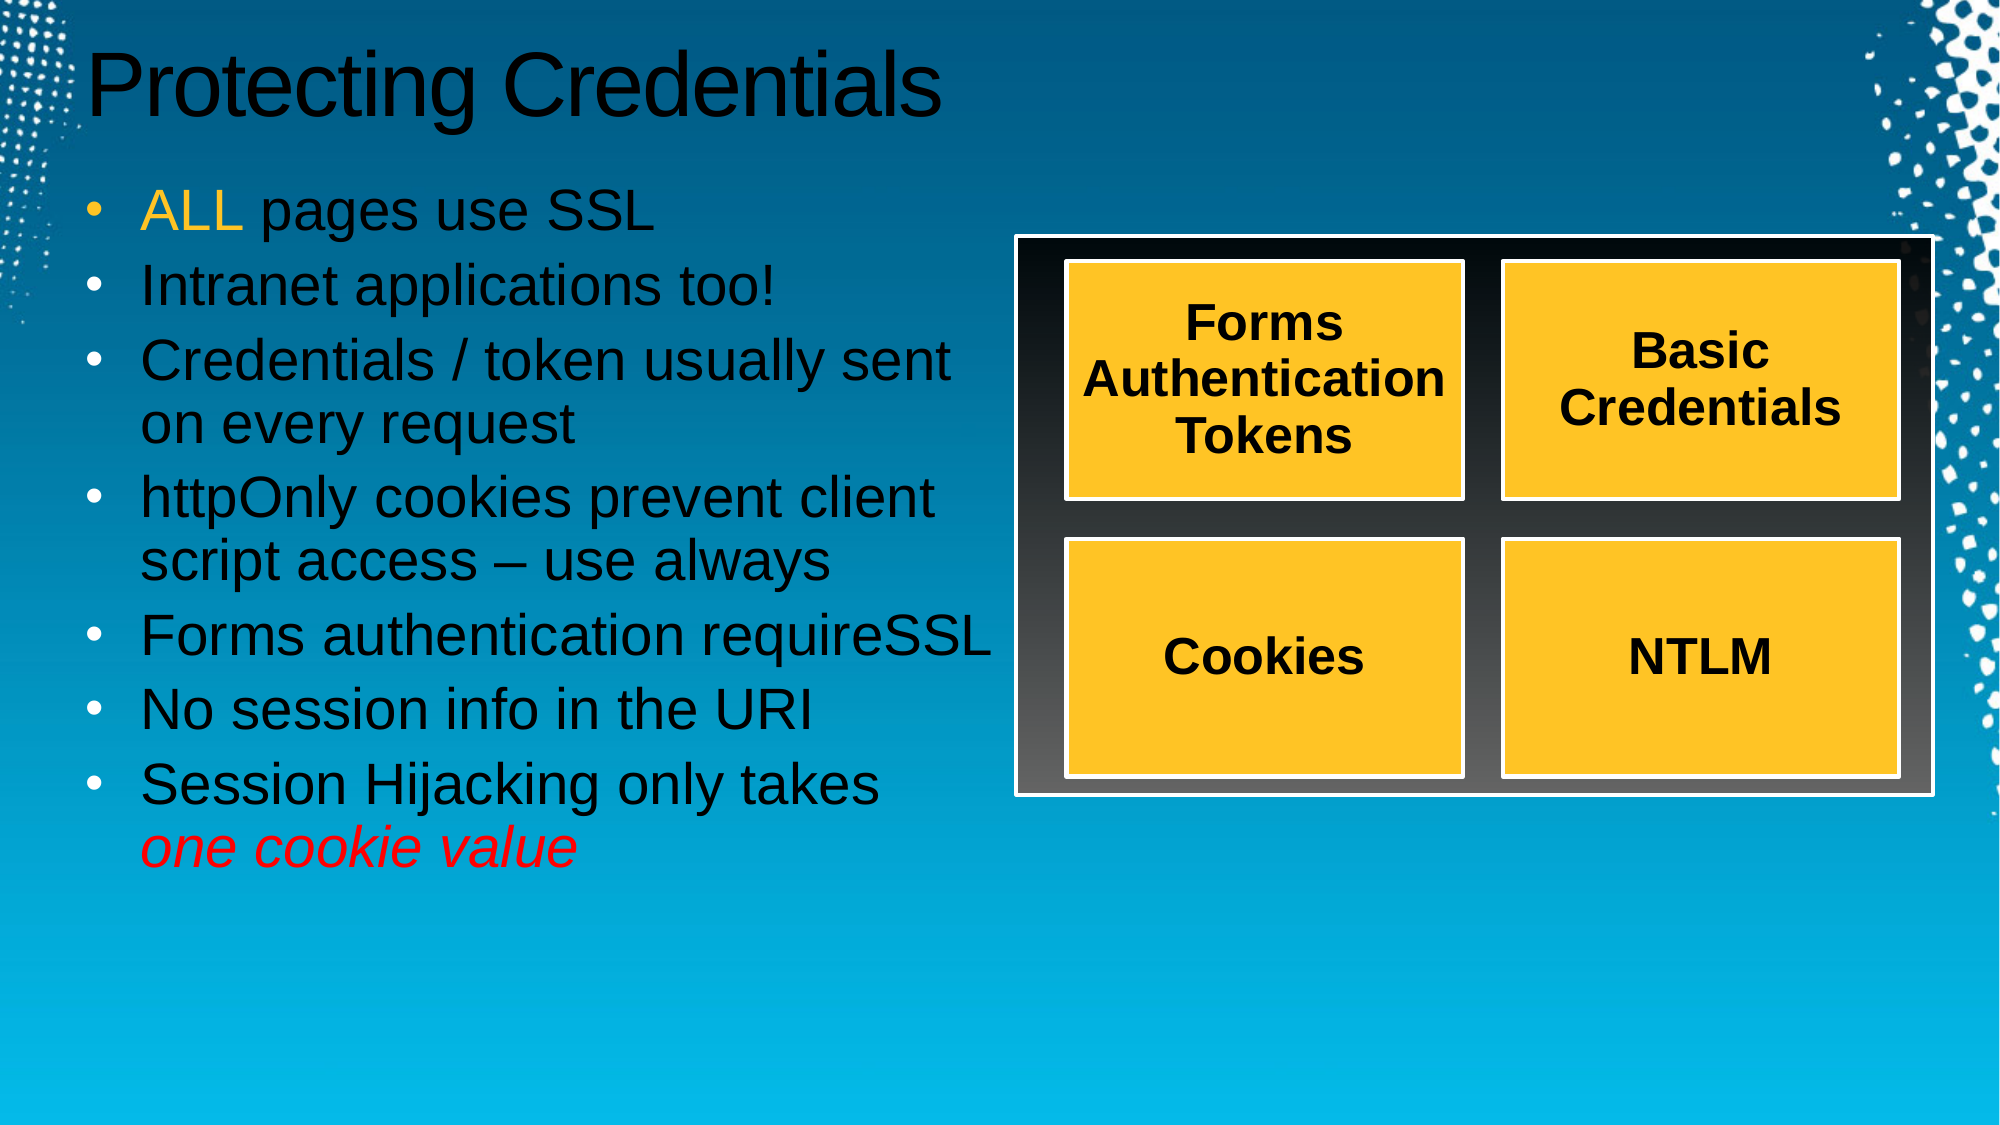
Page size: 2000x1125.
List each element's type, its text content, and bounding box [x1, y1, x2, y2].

picture [1992, 438, 2000, 448]
picture [33, 116, 40, 124]
picture [55, 62, 62, 69]
picture [42, 31, 53, 39]
picture [1953, 301, 1962, 312]
picture [1925, 141, 1935, 155]
picture [1981, 604, 2000, 620]
list ALL pages use SSL Intranet applications too! Credentials / token usually sent on every request httpOnly cookies prevent client script access – use always Forms authentication requireSSL No session info in the URI Session Hijacking only takes one cookie value [85, 180, 1013, 961]
picture [1914, 164, 1923, 174]
picture [1984, 349, 1992, 357]
picture [38, 74, 47, 80]
picture [1993, 321, 2000, 339]
picture [13, 41, 25, 49]
picture [18, 13, 26, 19]
picture [17, 129, 23, 136]
picture [54, 76, 60, 83]
picture [1935, 431, 1946, 449]
title Protecting Credentials [85, 37, 1914, 138]
picture [1990, 492, 2000, 505]
picture [1946, 525, 1956, 533]
picture [1972, 570, 1986, 583]
picture [1921, 0, 1934, 8]
picture [1952, 502, 1967, 516]
picture [1935, 177, 1945, 189]
picture [1973, 368, 1982, 380]
picture [26, 57, 34, 68]
picture [34, 101, 43, 111]
picture [9, 84, 15, 91]
picture [11, 55, 21, 64]
picture [3, 10, 11, 18]
picture [1945, 213, 1955, 220]
picture [58, 32, 66, 41]
picture [1982, 714, 1993, 729]
picture [1963, 589, 1976, 607]
picture [30, 14, 40, 23]
picture [1978, 517, 1987, 527]
picture [1974, 683, 1985, 694]
picture [33, 0, 42, 10]
picture [28, 42, 36, 53]
picture [1955, 246, 1965, 256]
picture [1935, 379, 1948, 391]
picture [1957, 187, 1971, 200]
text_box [1066, 254, 1900, 784]
picture [16, 143, 21, 151]
picture [18, 0, 29, 6]
picture [1991, 637, 2000, 652]
picture [1935, 235, 1943, 241]
picture [56, 47, 64, 55]
picture [24, 72, 32, 79]
picture [1938, 122, 1950, 133]
picture [0, 24, 9, 33]
picture [1942, 269, 1953, 276]
picture [1963, 278, 1976, 291]
picture [1968, 481, 1978, 492]
picture [1946, 155, 1961, 167]
picture [1980, 460, 1987, 469]
picture [1941, 324, 1952, 332]
picture [16, 22, 23, 34]
picture [1970, 426, 1980, 436]
picture [1972, 312, 1985, 322]
picture [1995, 582, 2000, 595]
picture [0, 155, 5, 163]
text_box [1016, 174, 1933, 796]
picture [1960, 392, 1970, 403]
picture [1948, 413, 1958, 424]
picture [1979, 657, 1995, 676]
picture [31, 131, 37, 138]
picture [1889, 152, 1901, 166]
picture [1935, 345, 1939, 355]
picture [1963, 535, 1977, 550]
picture [45, 16, 55, 24]
picture [1942, 465, 1958, 483]
picture [1963, 335, 1972, 344]
picture [0, 40, 9, 45]
picture [1983, 404, 1992, 414]
picture [1988, 691, 2000, 709]
picture [1925, 87, 1941, 99]
picture [1929, 27, 1945, 45]
picture [1955, 557, 1965, 573]
picture [43, 42, 49, 53]
picture [1935, 400, 1939, 413]
picture [1991, 747, 2000, 765]
picture [10, 69, 17, 78]
picture [6, 97, 12, 105]
picture [47, 0, 57, 10]
picture [1969, 625, 1985, 642]
picture [33, 88, 42, 97]
picture [1994, 382, 2000, 391]
picture [29, 27, 38, 38]
picture [1935, 0, 2000, 306]
picture [1988, 547, 2000, 561]
picture [41, 59, 48, 67]
picture [1950, 359, 1960, 366]
picture [1915, 109, 1924, 119]
picture [1958, 445, 1968, 460]
